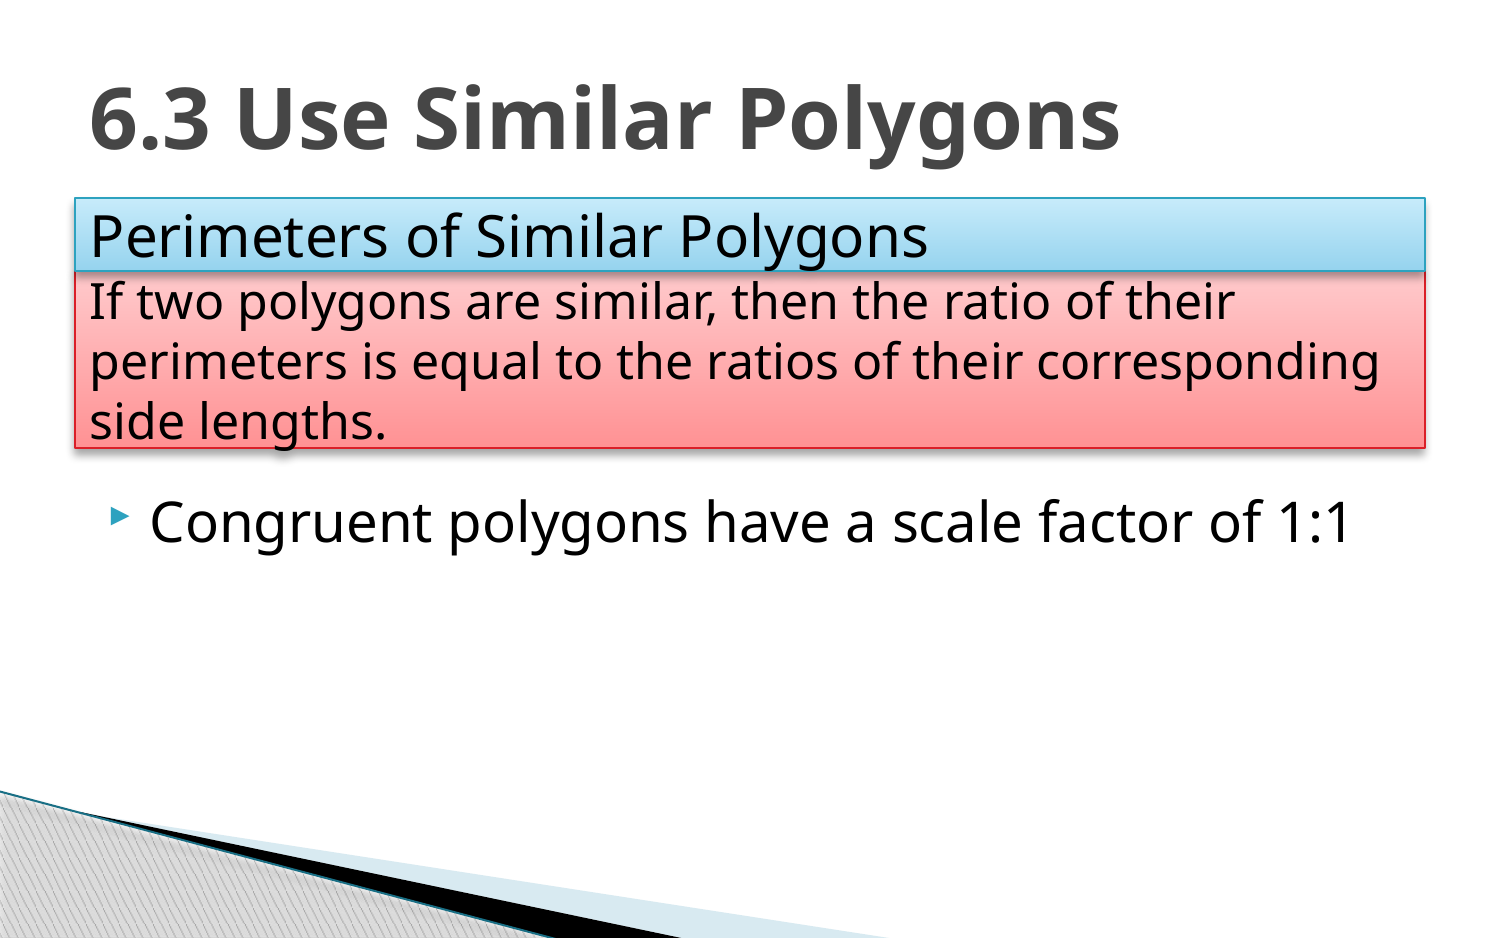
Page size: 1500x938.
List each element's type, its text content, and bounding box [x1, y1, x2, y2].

text_box Perimeters of Similar Polygons [74, 197, 1426, 272]
list Congruent polygons have a scale factor of 1:1 [75, 479, 1463, 822]
title 6.3 Use Similar Polygons [75, 37, 1425, 194]
text_box If two polygons are similar, then the ratio of their perimeters is equal to the ratios of their corresponding side lengths. [74, 282, 1426, 449]
